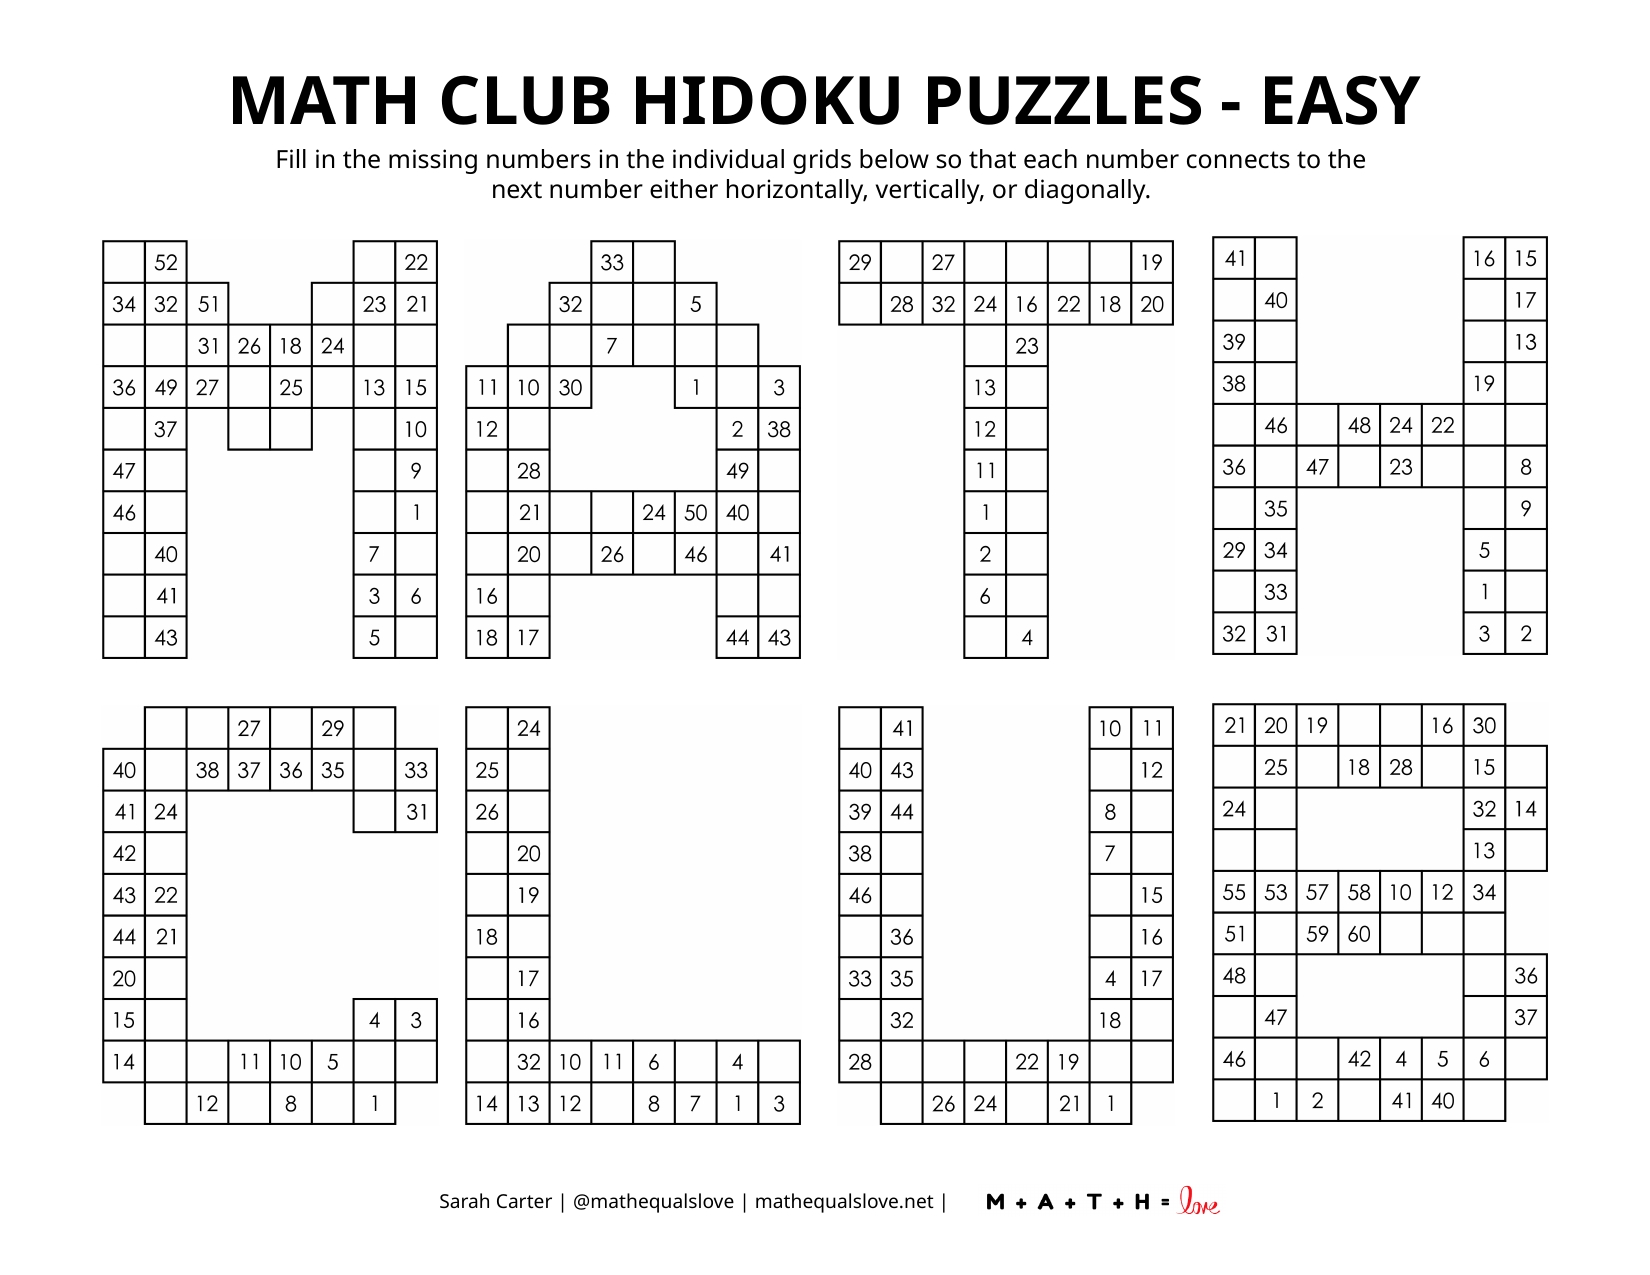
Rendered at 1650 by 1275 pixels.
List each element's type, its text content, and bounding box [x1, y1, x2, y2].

picture [1210, 701, 1549, 1123]
picture [101, 238, 440, 660]
picture [1210, 235, 1549, 657]
text_box Fill in the missing numbers in the individual grids below so that each number connects to the next number either horizontally, vertically, or diagonally. [0, 135, 1650, 211]
picture [101, 705, 440, 1127]
text_box MATH CLUB HIDOKU PUZZLES - EASY [76, 50, 1574, 135]
picture [978, 1183, 1226, 1218]
text_box Sarah Carter | @mathequalslove | mathequalslove.net | [424, 1182, 1259, 1220]
picture [464, 705, 802, 1127]
picture [464, 238, 802, 660]
picture [837, 238, 1176, 660]
picture [837, 705, 1176, 1127]
